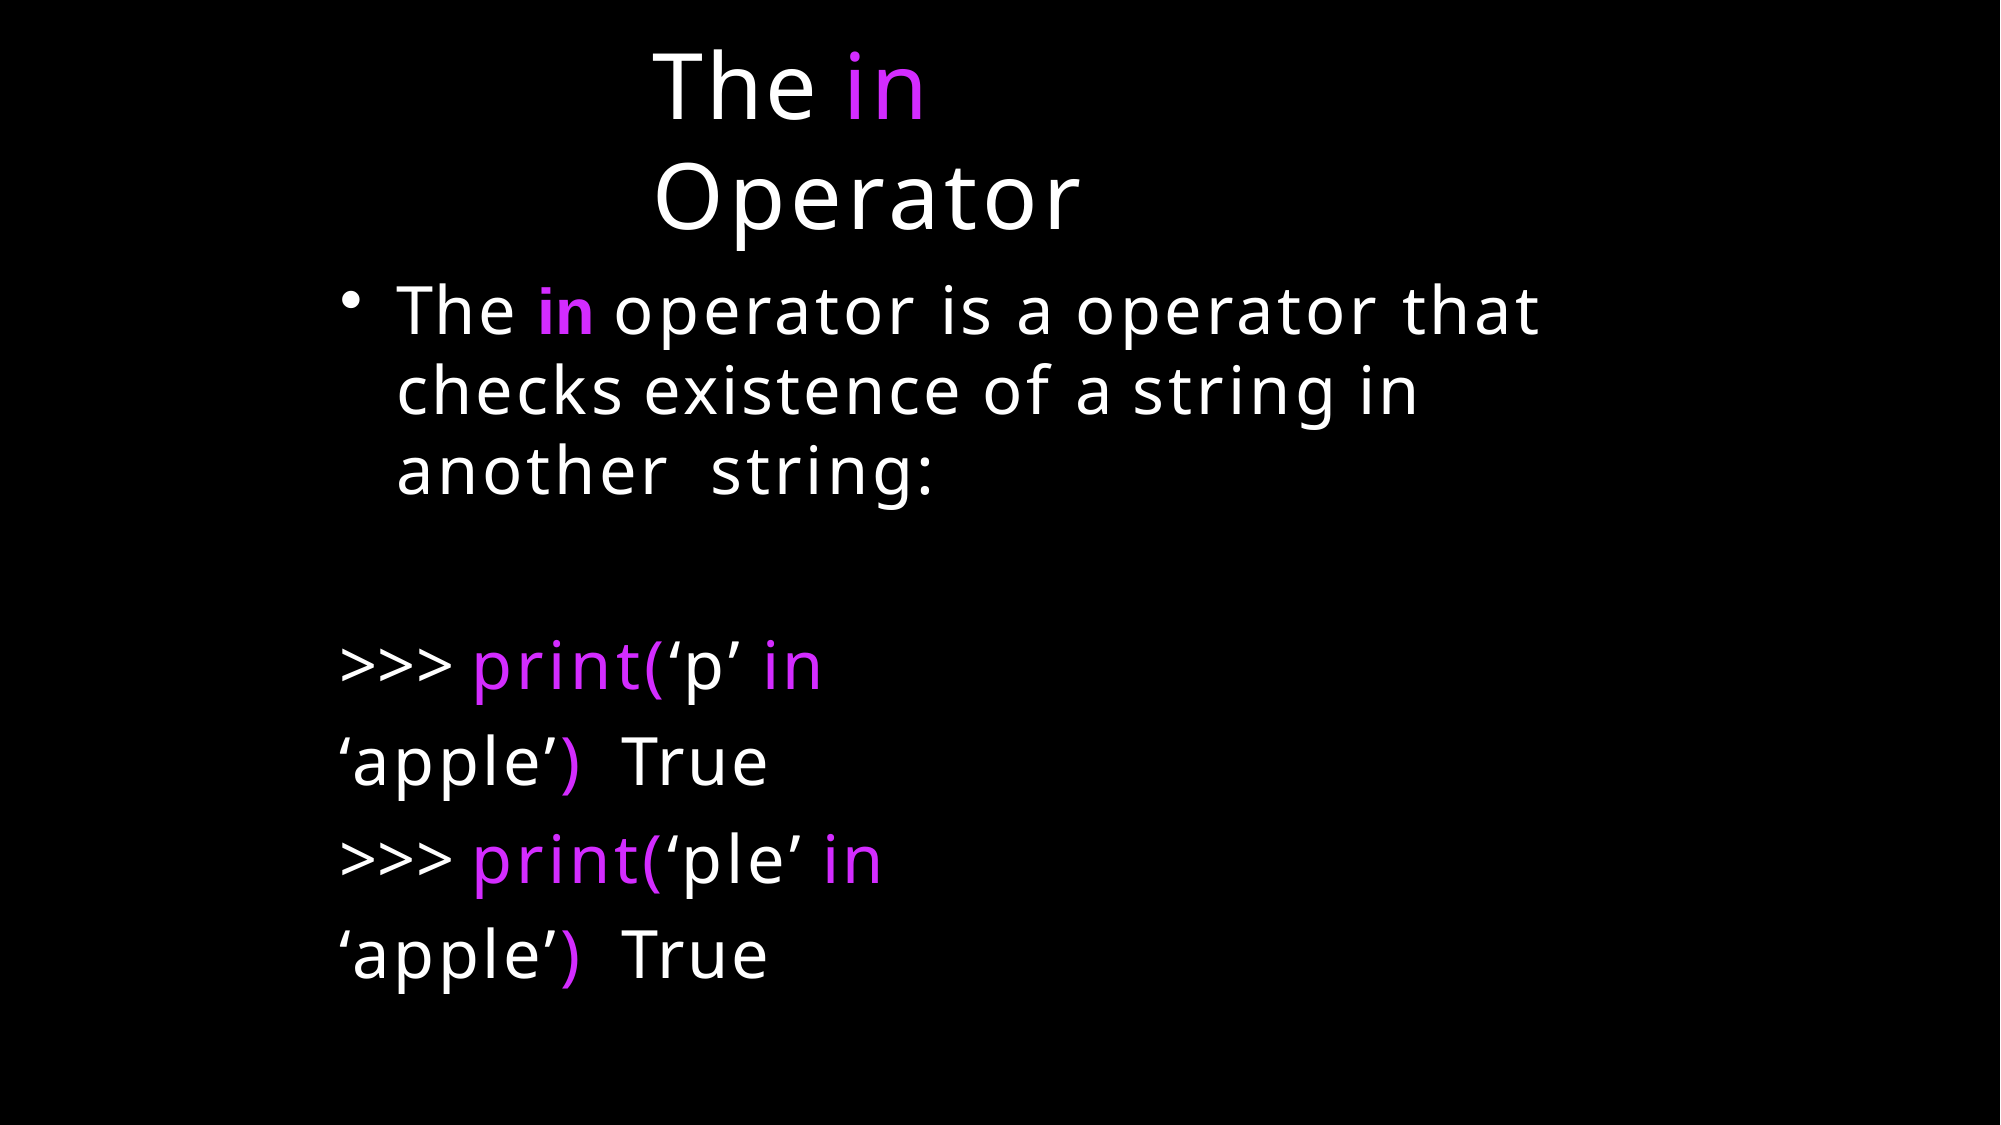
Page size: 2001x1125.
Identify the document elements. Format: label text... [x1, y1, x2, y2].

title The in Operator [650, 25, 1350, 248]
text_box The in operator is a operator that checks existence of a string in another string: >>> print(‘p’ in ‘apple’) True >>> print(‘ple’ in ‘apple’) True [337, 265, 1647, 992]
